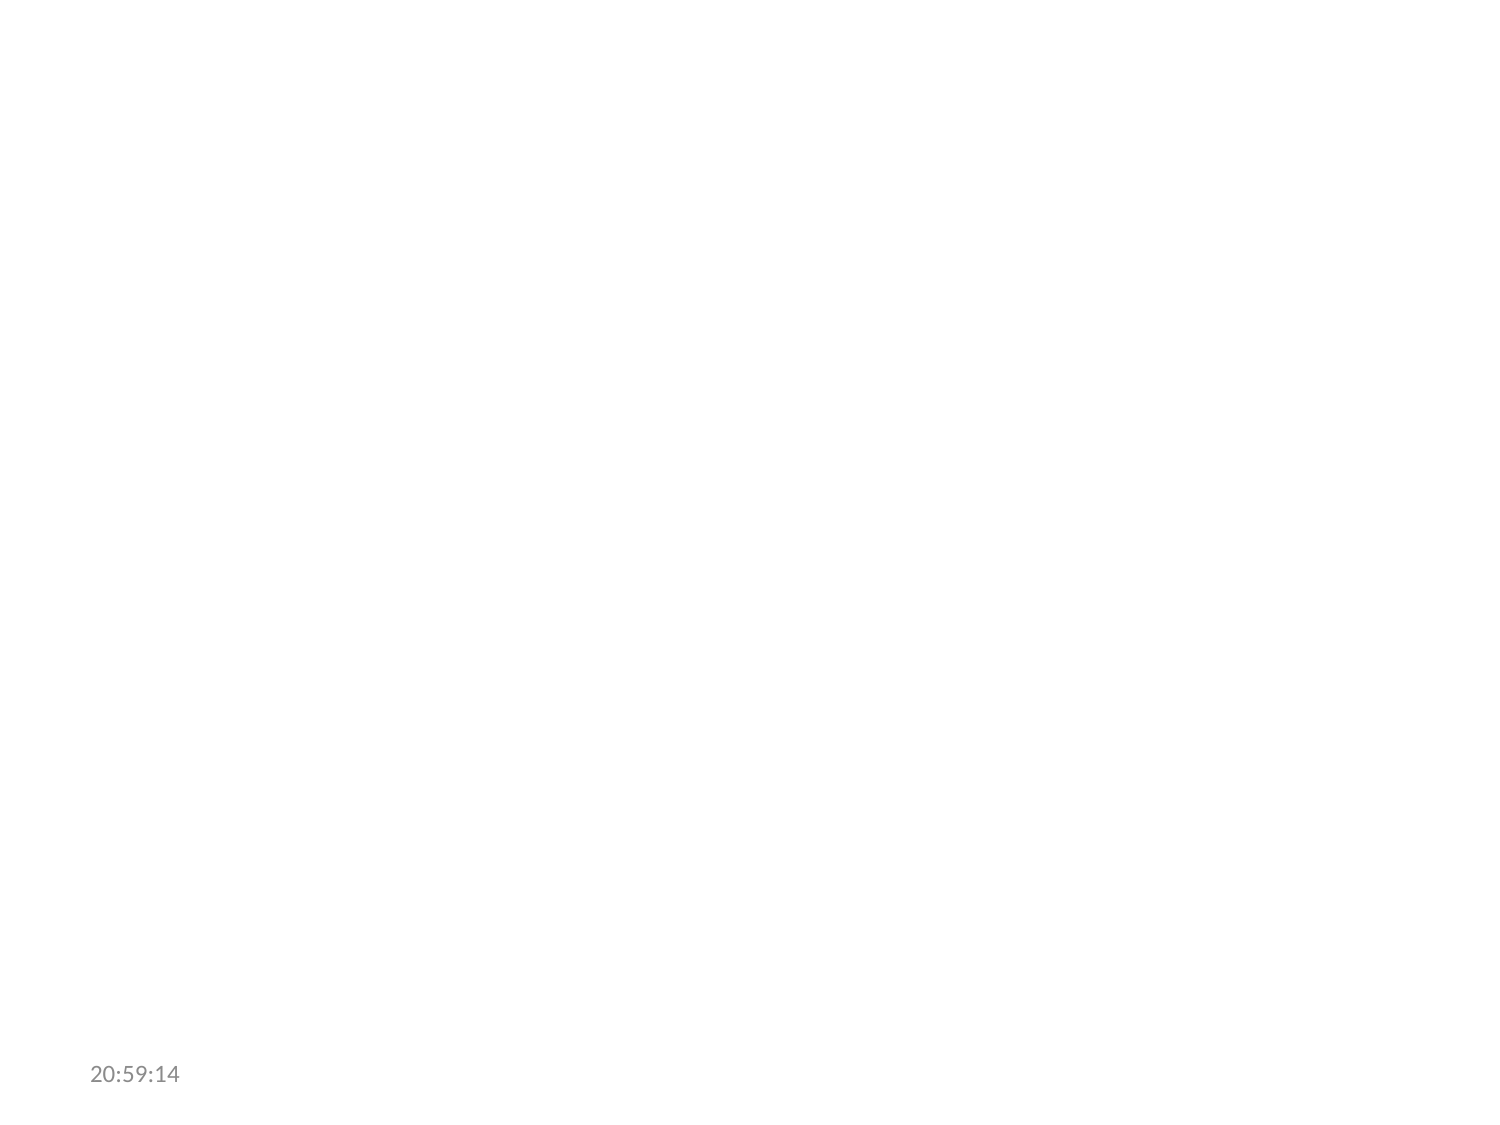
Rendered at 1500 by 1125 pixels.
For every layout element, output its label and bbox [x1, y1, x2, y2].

slide_number [75, 1042, 425, 1103]
